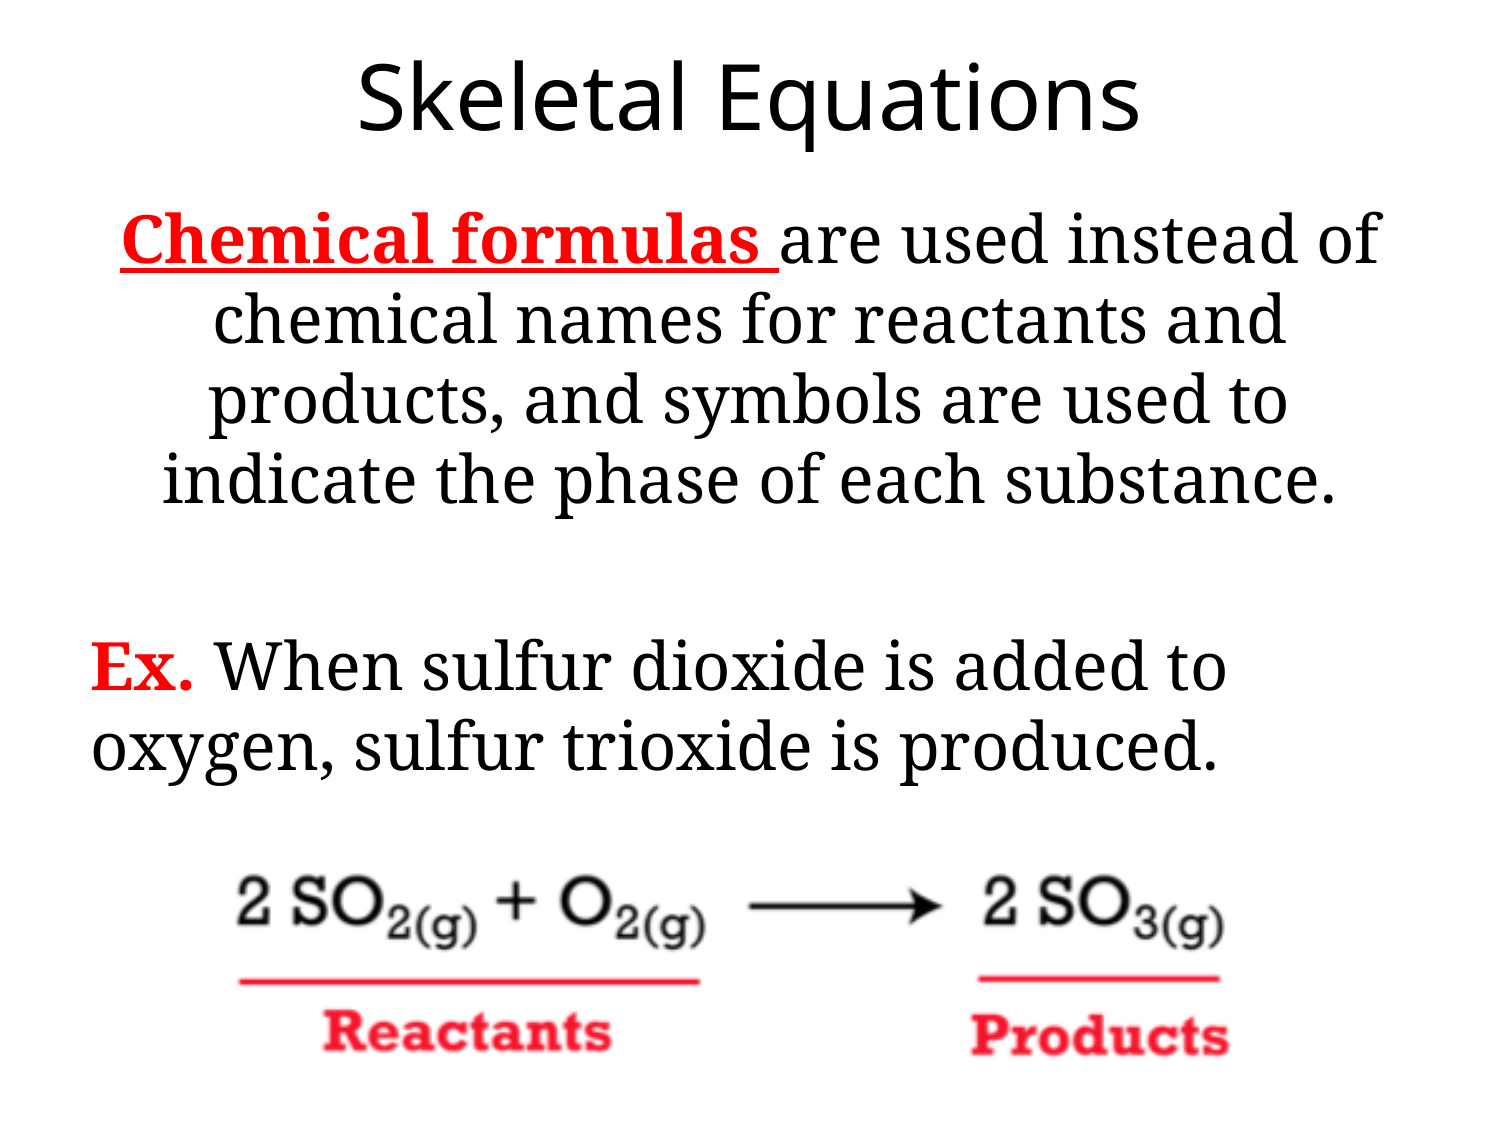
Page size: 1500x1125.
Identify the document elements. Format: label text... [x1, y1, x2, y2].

list Chemical formulas are used instead of chemical names for reactants and products, and symbols are used to indicate the phase of each substance. Ex. When sulfur dioxide is added to oxygen, sulfur trioxide is produced. [75, 188, 1425, 991]
picture [203, 846, 1288, 1092]
title Skeletal Equations [75, 0, 1425, 188]
